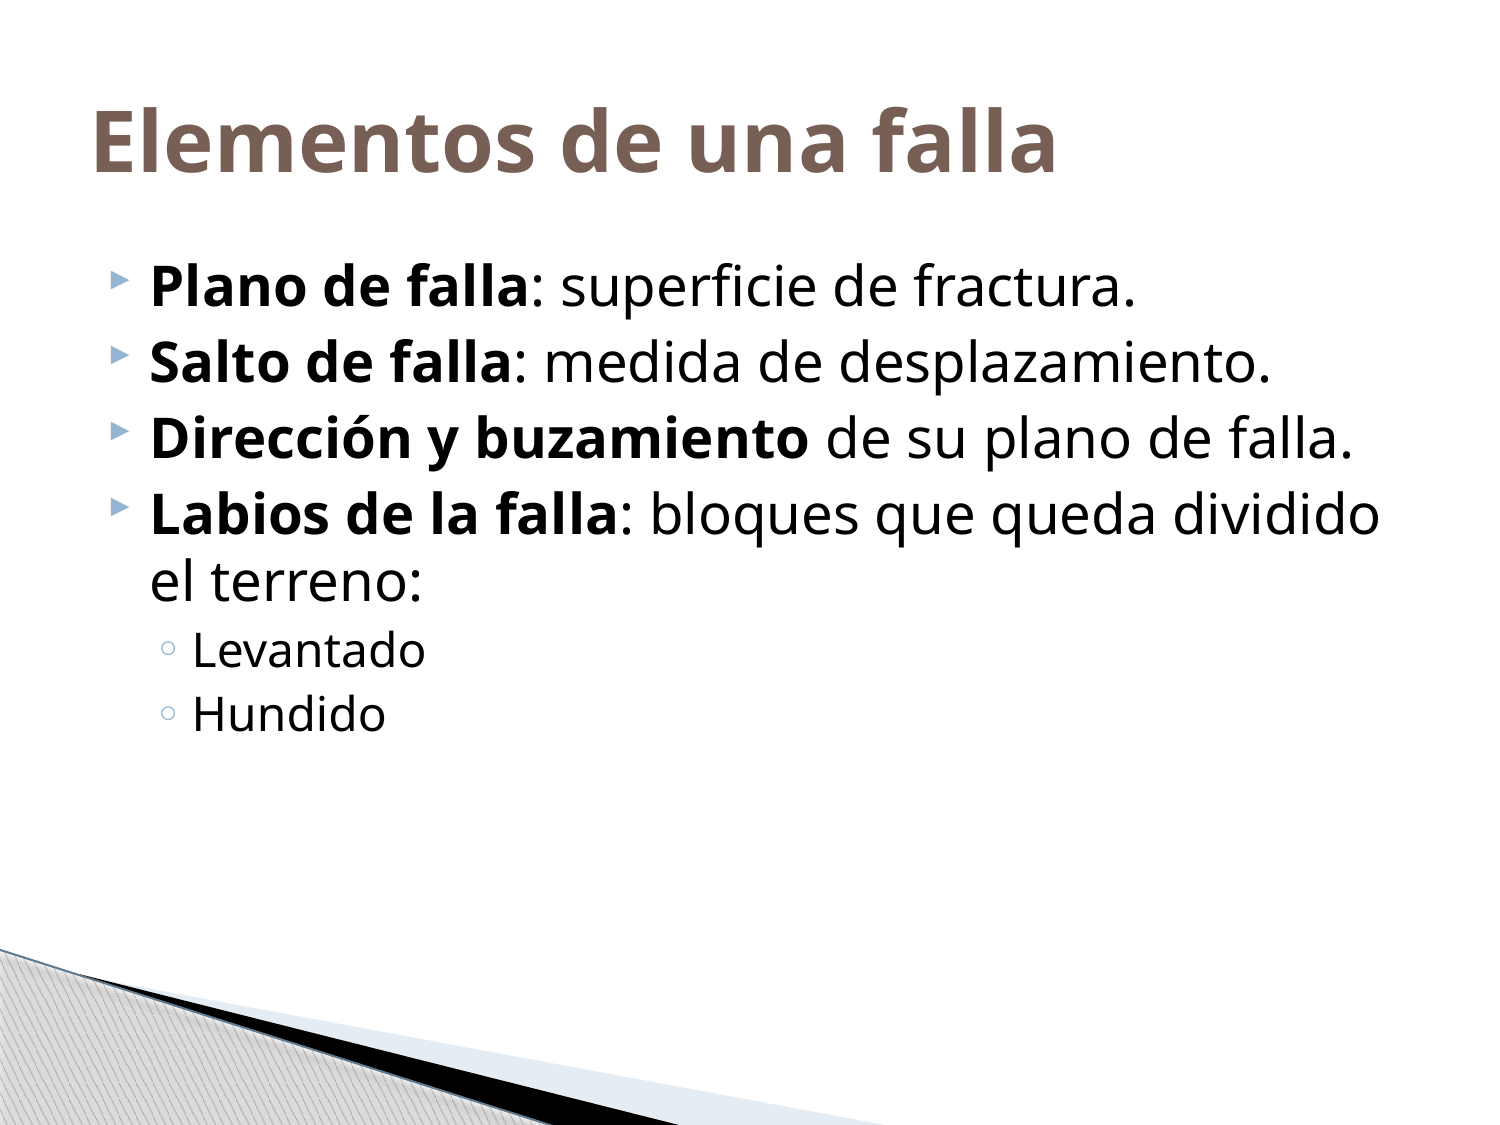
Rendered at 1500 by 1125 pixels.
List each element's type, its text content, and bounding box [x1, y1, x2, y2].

title Elementos de una falla [75, 45, 1425, 233]
list Plano de falla: superficie de fractura. Salto de falla: medida de desplazamiento. Dirección y buzamiento de su plano de falla. Labios de la falla: bloques que queda dividido el terreno: Levantado Hundido [75, 243, 1425, 986]
